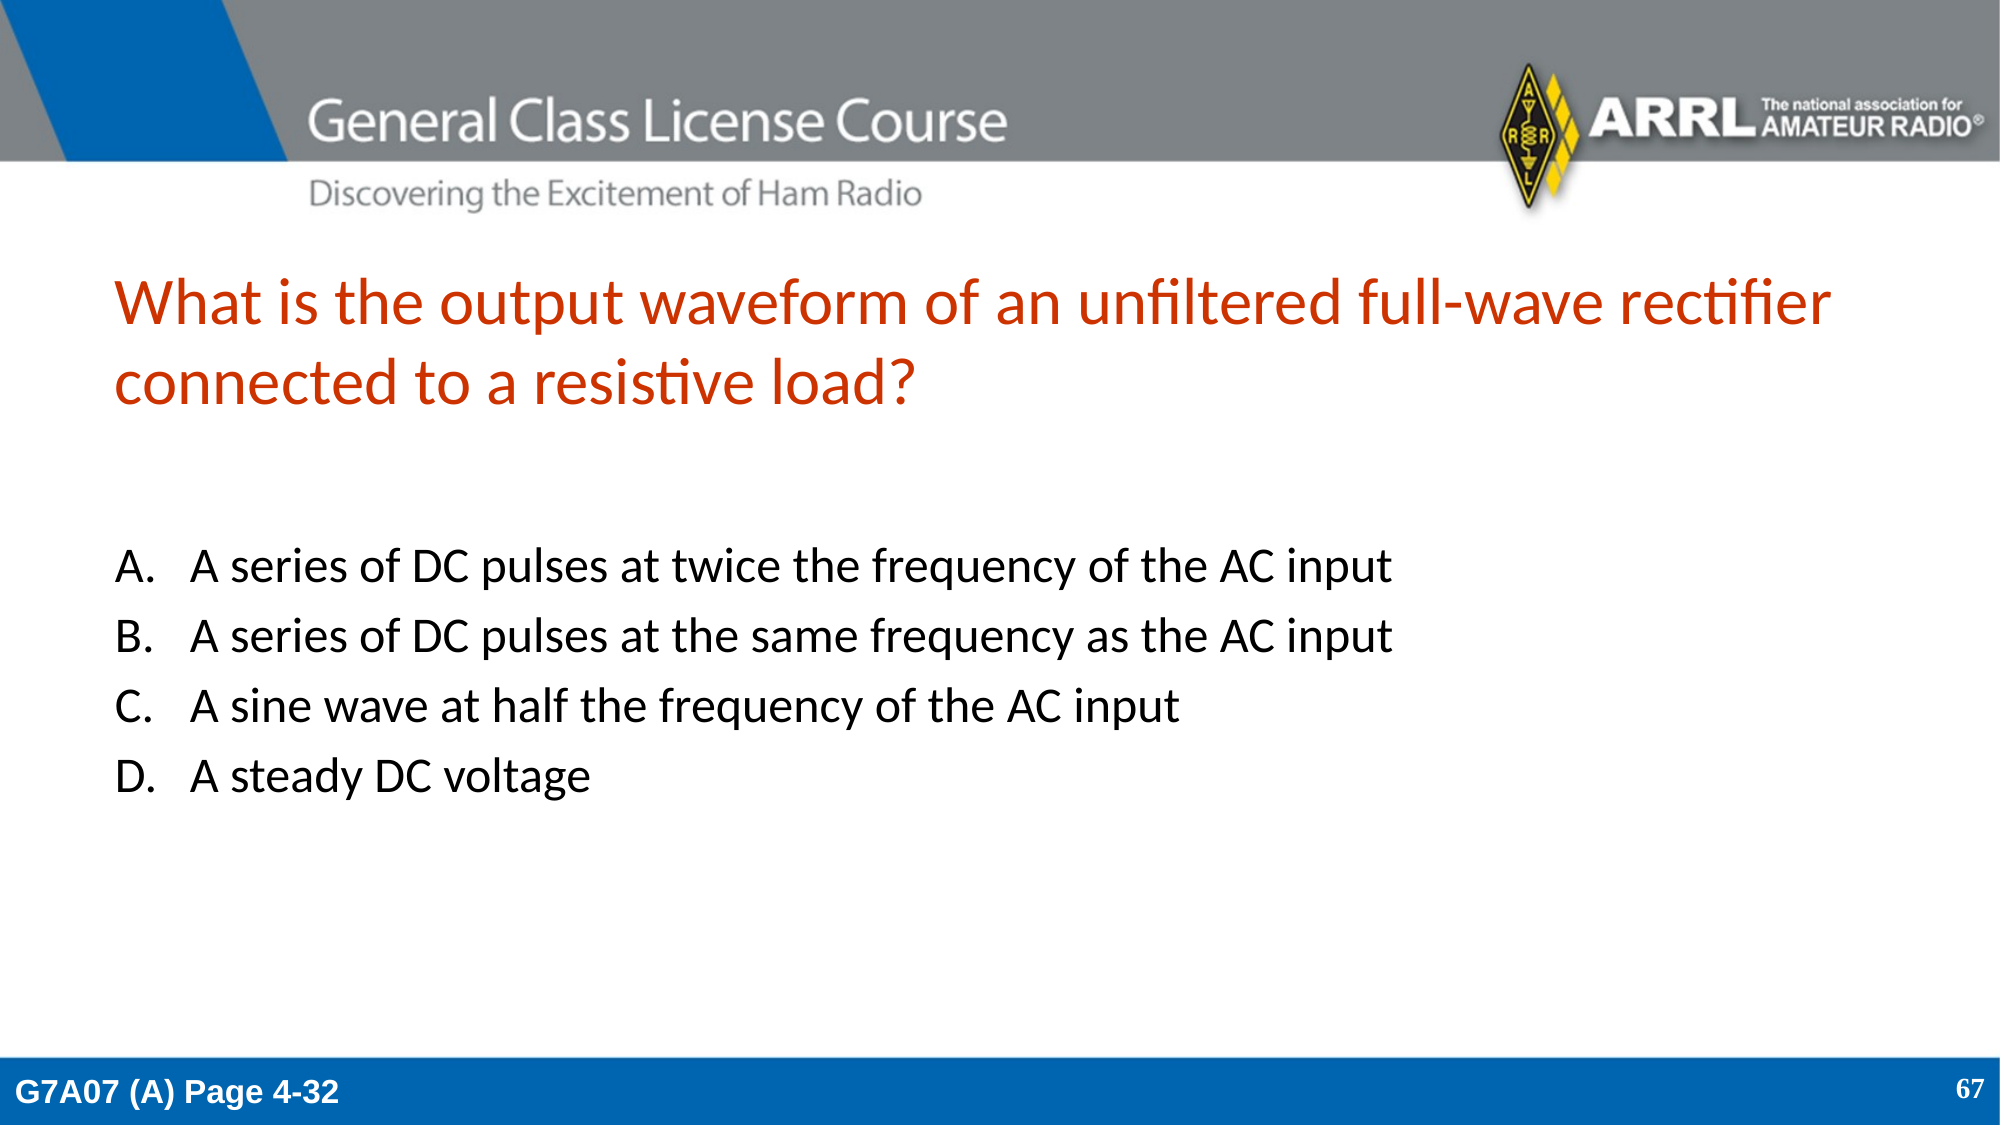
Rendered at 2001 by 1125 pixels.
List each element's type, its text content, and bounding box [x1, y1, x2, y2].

text_box 67 [1875, 1062, 2000, 1113]
list A series of DC pulses at twice the frequency of the AC input A series of DC pulses at the same frequency as the AC input A sine wave at half the frequency of the AC input A steady DC voltage [99, 525, 1900, 1005]
picture [0, 0, 2001, 1125]
text_box G7A07 (A) Page 4-32 [0, 1062, 1313, 1118]
title What is the output waveform of an unfiltered full-wave rectifier connected to a resistive load? [99, 249, 1900, 468]
